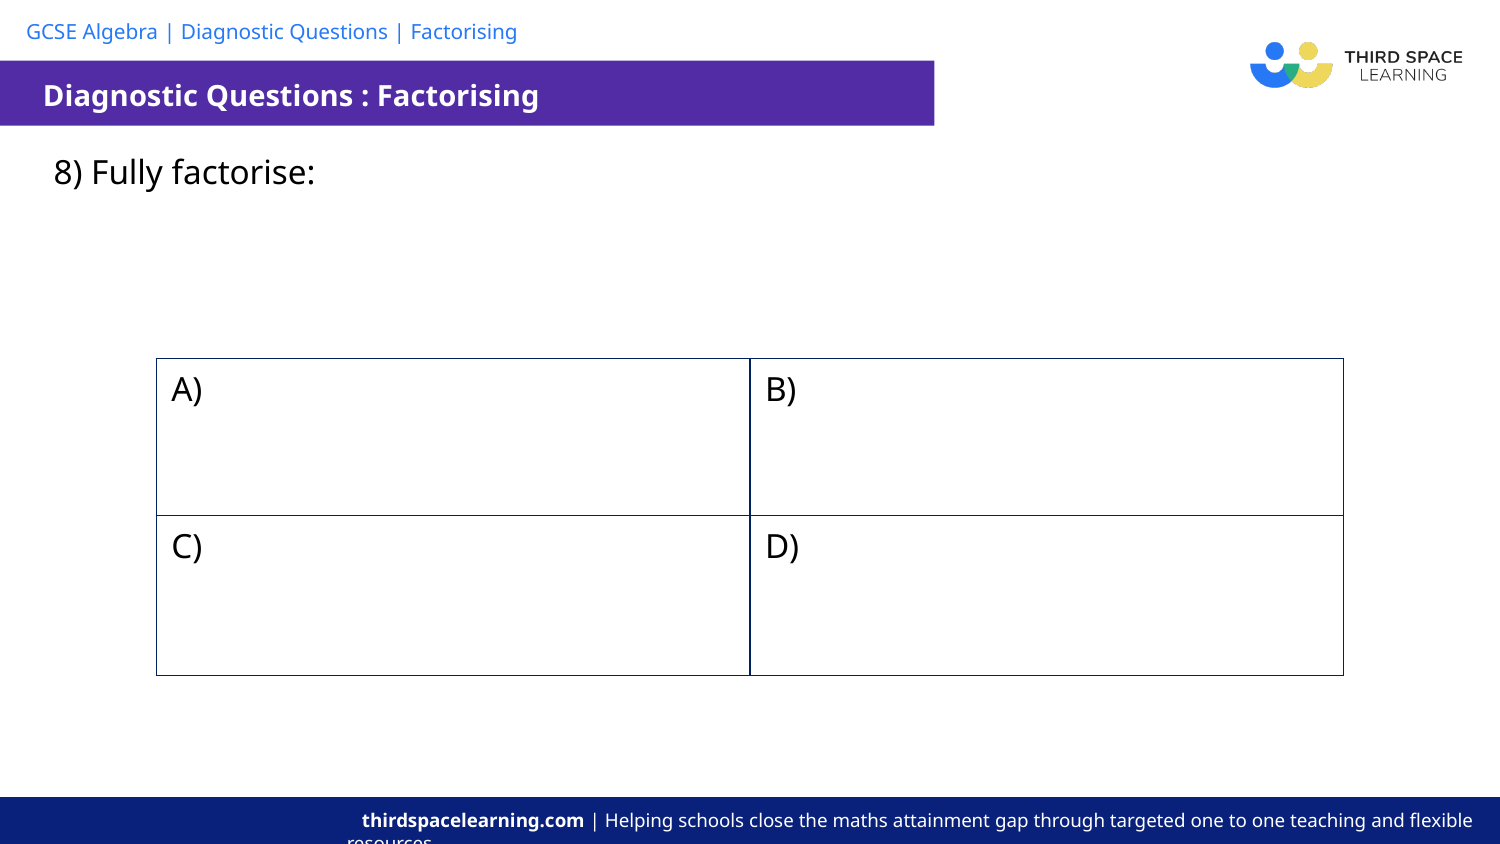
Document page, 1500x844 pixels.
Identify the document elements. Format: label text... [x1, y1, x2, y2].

picture [1250, 33, 1465, 99]
text_box Diagnostic Questions : Factorising [27, 61, 849, 127]
